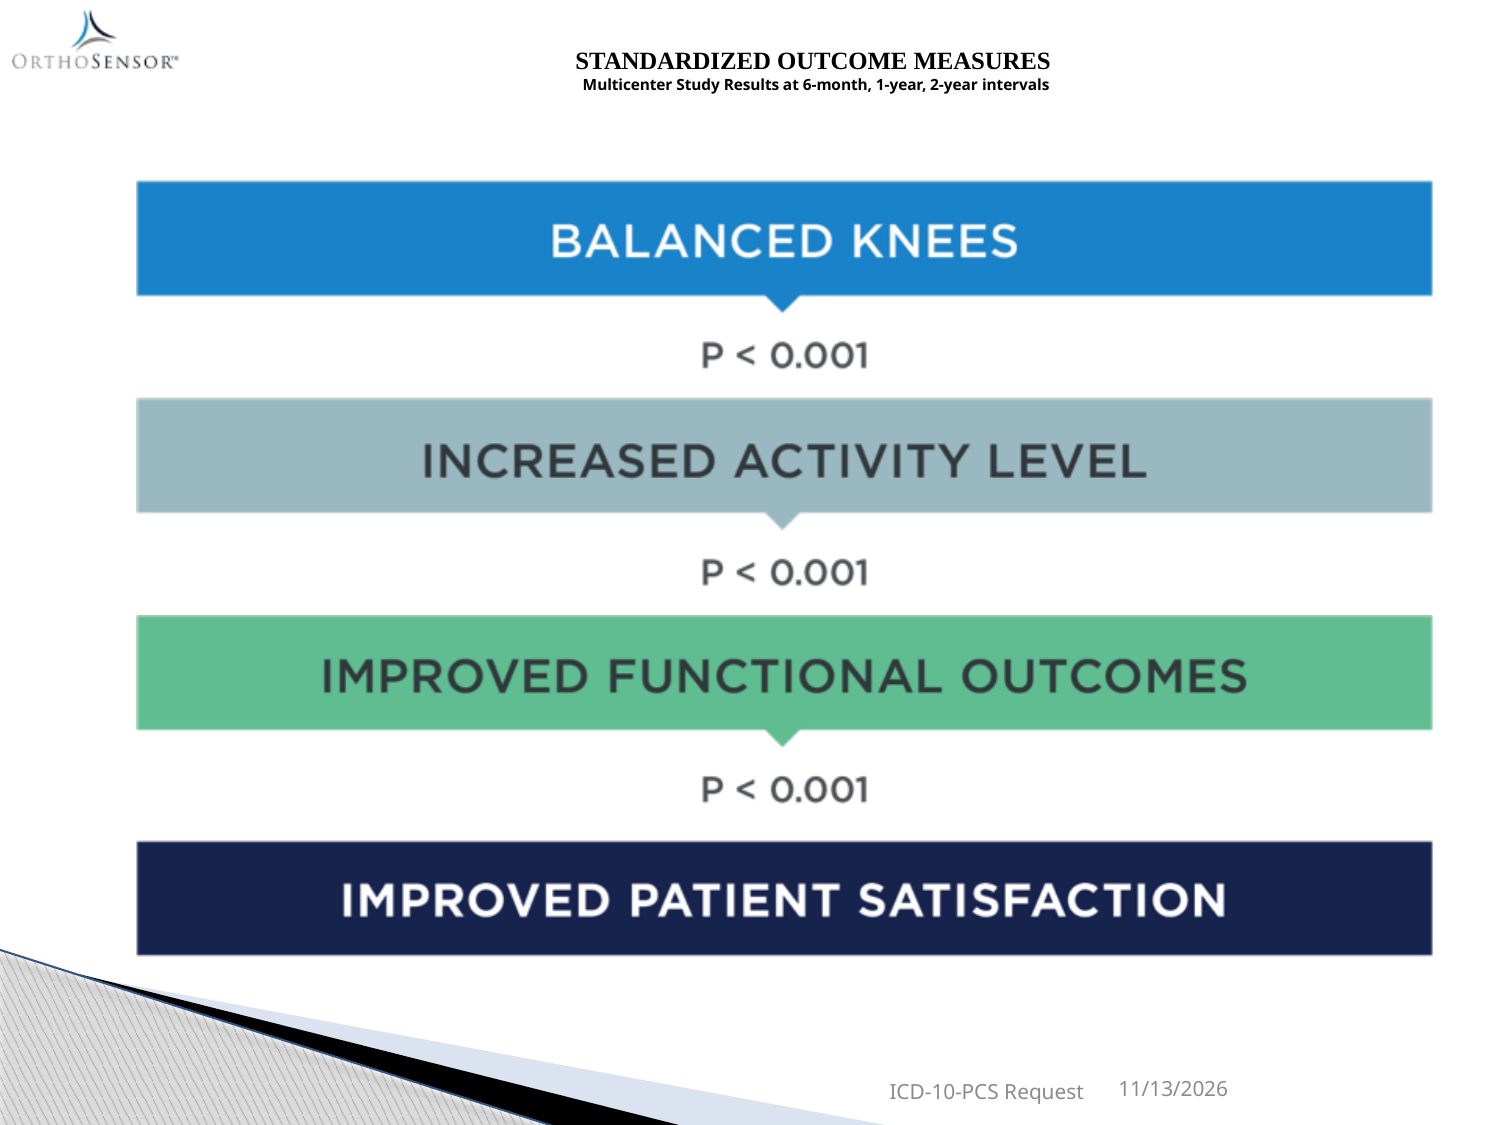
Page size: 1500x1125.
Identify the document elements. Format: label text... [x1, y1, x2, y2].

picture [110, 162, 1451, 1003]
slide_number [1105, 1051, 1419, 1112]
footer ICD-10-PCS Request [718, 1051, 1105, 1112]
title STANDARDIZED OUTCOME MEASURES Multicenter Study Results at 6-month, 1-year, 2-year intervals [170, 37, 1463, 101]
picture [12, 8, 181, 76]
